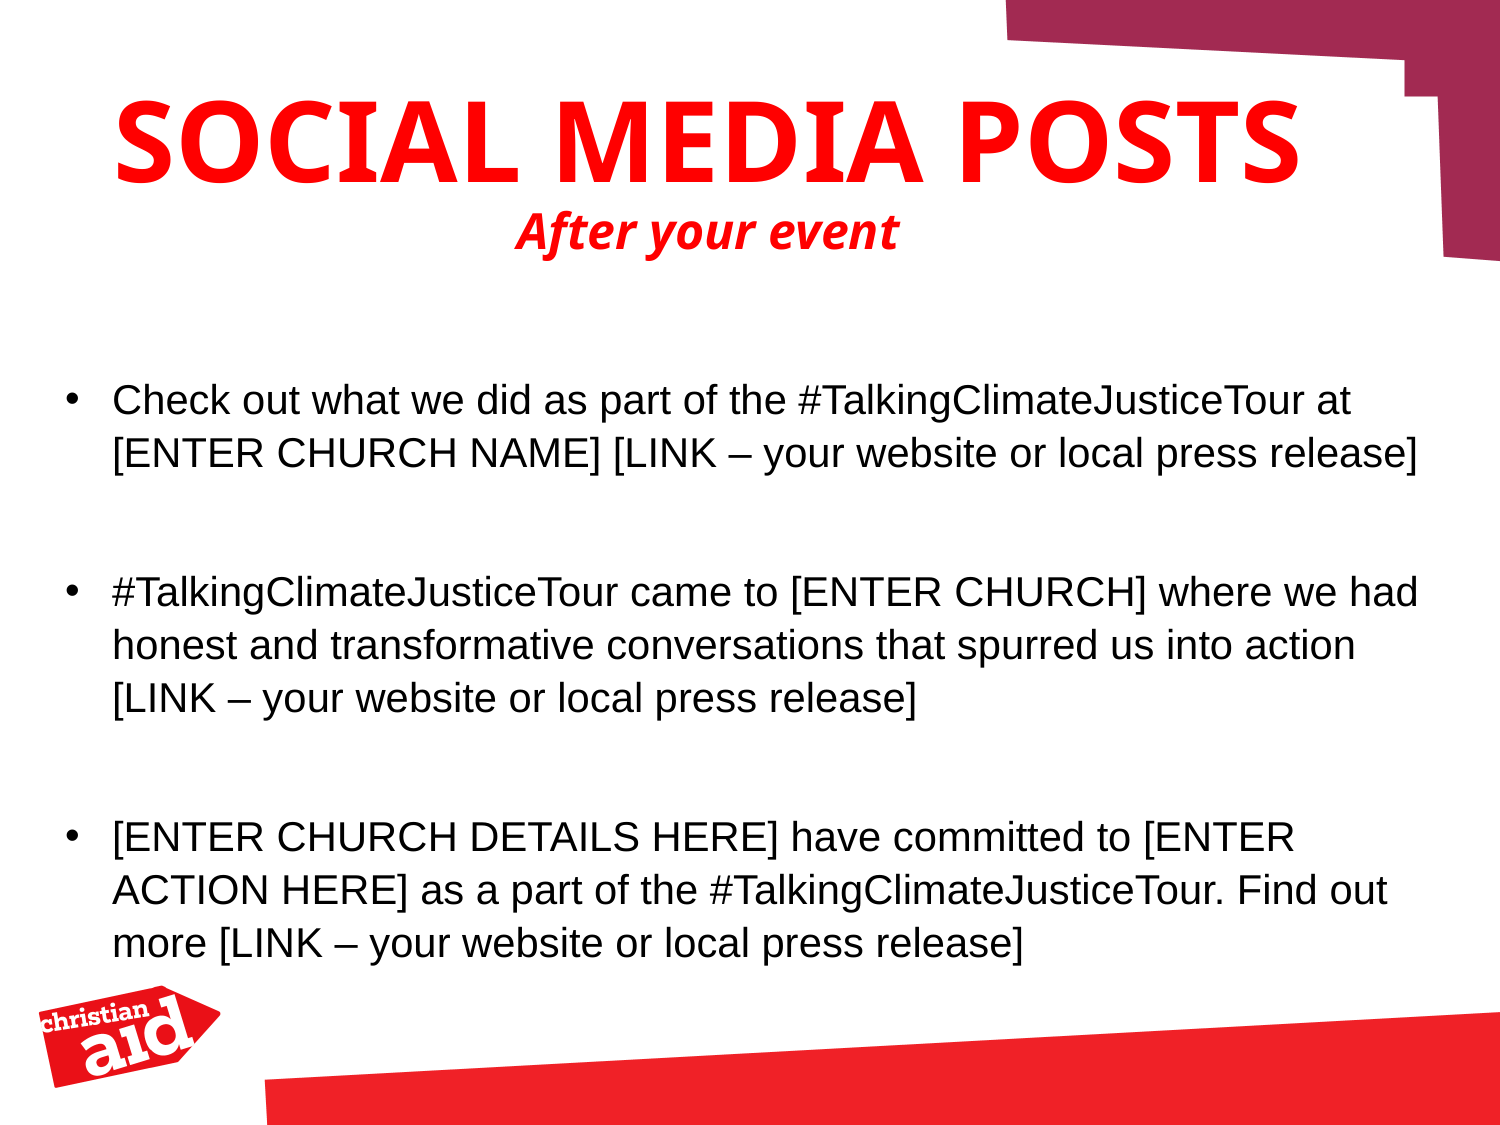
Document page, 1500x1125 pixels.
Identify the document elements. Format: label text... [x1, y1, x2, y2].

title SOCIAL MEDIA POSTS After your event [65, 78, 1353, 268]
text_box Check out what we did as part of the #TalkingClimateJusticeTour at [ENTER CHURCH NAME] [LINK – your website or local press release] #TalkingClimateJusticeTour came to [ENTER CHURCH] where we had honest and transformative conversations that spurred us into action [LINK – your website or local press release] [ENTER CHURCH DETAILS HERE] have committed to [ENTER ACTION HERE] as a part of the #TalkingClimateJusticeTour. Find out more [LINK – your website or local press release] [50, 362, 1450, 1027]
picture [0, 0, 1500, 1125]
